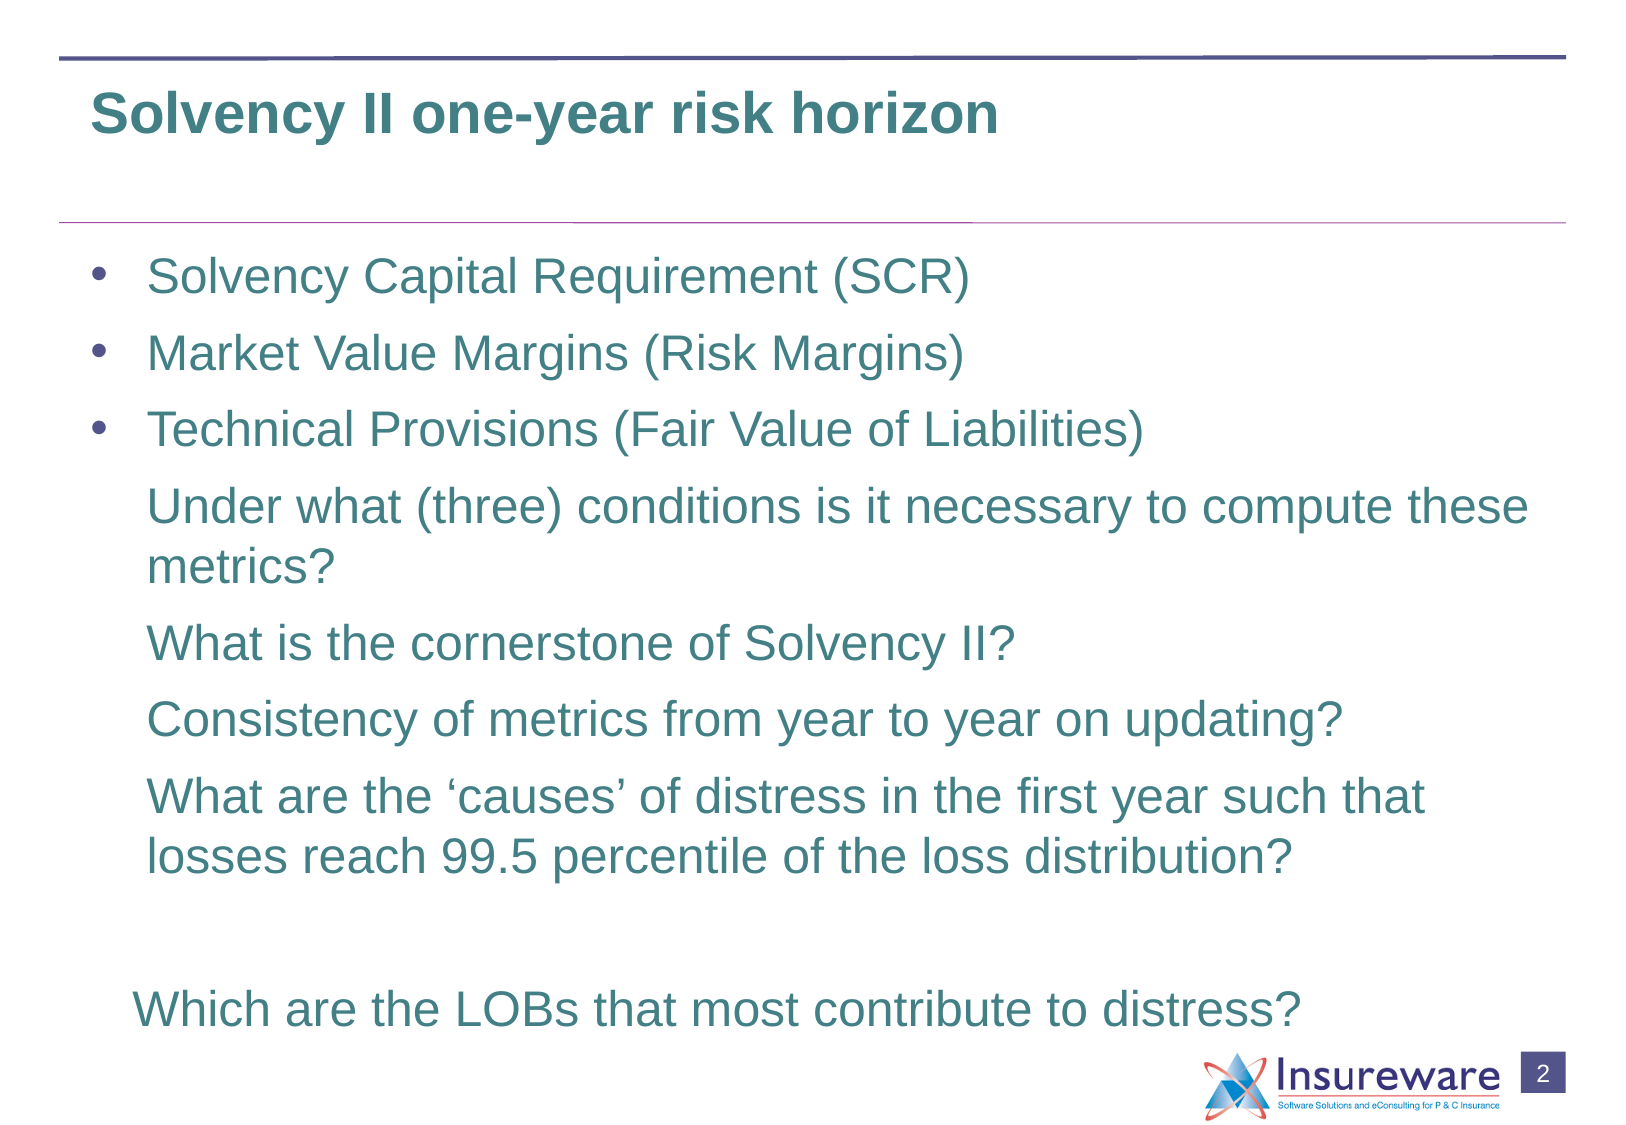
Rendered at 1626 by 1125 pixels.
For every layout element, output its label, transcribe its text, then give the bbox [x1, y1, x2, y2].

picture [1202, 1059, 1500, 1122]
slide_number 1 [1520, 1051, 1566, 1093]
title Solvency II one-year risk horizon [90, 79, 1568, 204]
list Solvency Capital Requirement (SCR) Market Value Margins (Risk Margins) Technical Provisions (Fair Value of Liabilities) Under what (three) conditions is it necessary to compute these metrics? What is the cornerstone of Solvency II? Consistency of metrics from year to year on updating? What are the ‘causes’ of distress in the first year such that losses reach 99.5 percentile of the loss distribution? Which are the LOBs that most contribute to distress? [90, 243, 1568, 1059]
